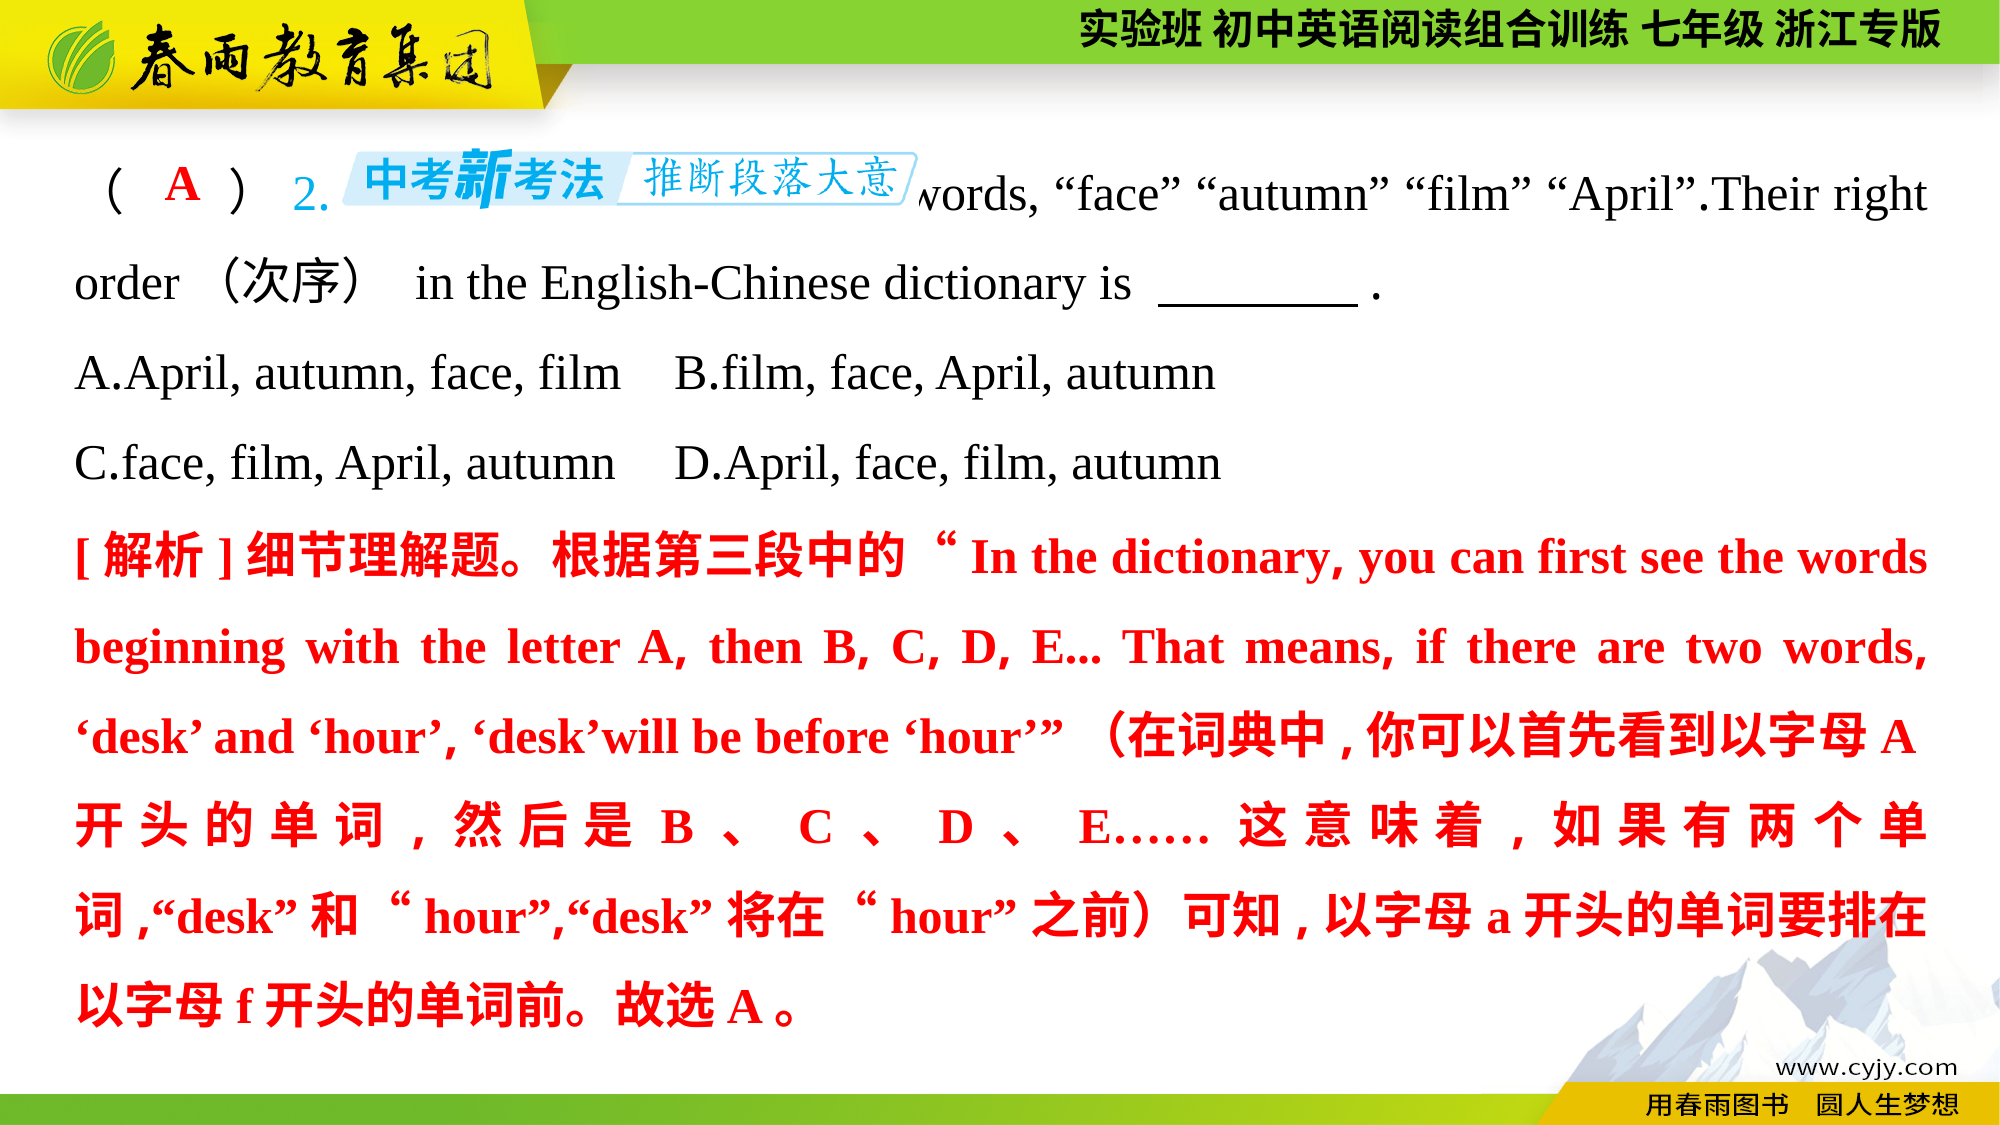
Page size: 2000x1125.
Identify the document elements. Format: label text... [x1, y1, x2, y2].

text_box A [149, 142, 216, 218]
text_box [解析]细节理解题。根据第三段中的“In the dictionary, you can first see the words beginning with the letter A, then B, C, D, E... That means, if there are two words, ‘desk’ and ‘hour’, ‘desk’will be before ‘hour’”（在词典中,你可以首先看到以字母A开头的单词,然后是B、C、D、E……这意味着,如果有两个单词,“desk”和“hour”,“desk”将在“hour”之前）可知,以字母a开头的单词要排在以字母f开头的单词前。故选A。 [59, 486, 1944, 1041]
picture [0, 0, 2000, 1125]
list （ ）2. Here are four words, “face” “autumn” “film” “April”.Their right order（次序） in the English-Chinese dictionary is . A.April, autumn, face, film B.film, face, April, autumn C.face, film, April, autumn D.April, face, film, autumn [59, 122, 1944, 486]
